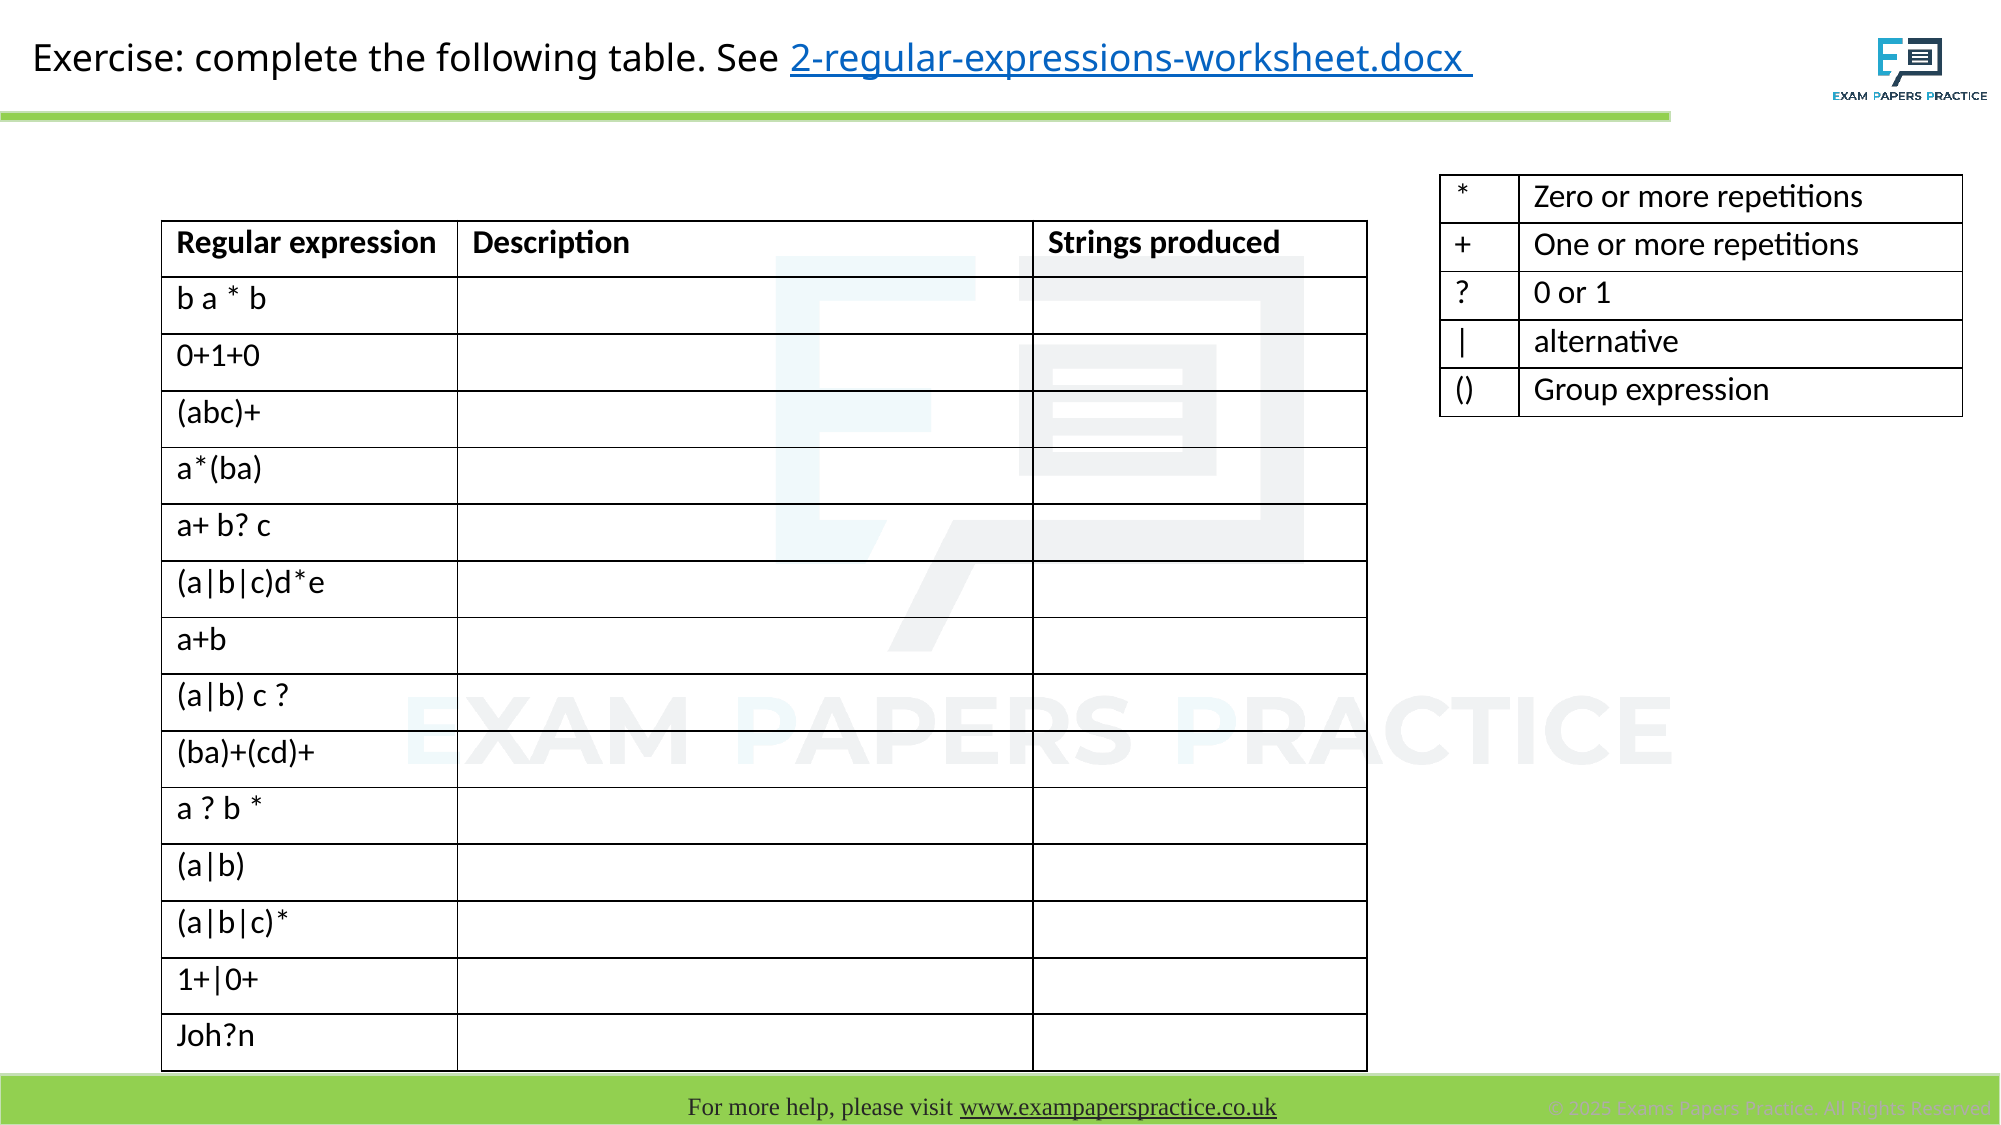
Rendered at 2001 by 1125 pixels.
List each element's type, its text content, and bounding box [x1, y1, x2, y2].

table_header * [1441, 176, 1518, 222]
table_cell () [1441, 369, 1518, 416]
table_cell [458, 1015, 1032, 1070]
table_cell ? [1441, 272, 1518, 319]
table_cell [1034, 618, 1366, 673]
table_cell a+b [162, 618, 457, 673]
table_cell [1034, 675, 1366, 730]
table_cell [1034, 335, 1366, 390]
table_cell [458, 732, 1032, 787]
table_cell [1034, 392, 1366, 447]
table_cell (ba)+(cd)+ [162, 732, 457, 787]
table_cell [458, 788, 1032, 843]
table_cell [458, 618, 1032, 673]
table_cell [1034, 1015, 1366, 1070]
table_cell One or more repetitions [1520, 224, 1962, 271]
table_cell [1034, 562, 1366, 617]
table_cell [458, 845, 1032, 900]
table_cell [1034, 505, 1366, 560]
table_cell [1034, 278, 1366, 333]
table_header Strings produced [1034, 222, 1366, 276]
table_cell a ? b * [162, 788, 457, 843]
table_cell [458, 392, 1032, 447]
table_cell (a|b) c ? [162, 675, 457, 730]
table_cell | [1441, 321, 1518, 367]
table_cell Joh?n [162, 1015, 457, 1070]
table_cell 1+|0+ [162, 959, 457, 1013]
table_cell b a * b [162, 278, 457, 333]
table_cell [458, 278, 1032, 333]
table_cell [458, 959, 1032, 1013]
table_cell [458, 902, 1032, 957]
table_cell Group expression [1520, 369, 1962, 416]
table_cell [1034, 959, 1366, 1013]
table_cell [458, 448, 1032, 503]
table_cell alternative [1520, 321, 1962, 367]
table_cell [1034, 448, 1366, 503]
table_header Description [458, 222, 1032, 276]
table_cell 0 or 1 [1520, 272, 1962, 319]
table_cell a*(ba) [162, 448, 457, 503]
table_cell [1034, 732, 1366, 787]
table_cell (a|b|c)* [162, 902, 457, 957]
table_cell (abc)+ [162, 392, 457, 447]
table_cell [1034, 845, 1366, 900]
table_cell [458, 562, 1032, 617]
table_cell [458, 335, 1032, 390]
table_cell [1034, 902, 1366, 957]
table_cell a+ b? c [162, 505, 457, 560]
table_cell + [1441, 224, 1518, 271]
table_cell (a|b) [162, 845, 457, 900]
table_header Regular expression [162, 222, 457, 276]
table_header Zero or more repetitions [1520, 176, 1962, 222]
table_cell [458, 505, 1032, 560]
table_cell [1034, 788, 1366, 843]
table_cell 0+1+0 [162, 335, 457, 390]
table_cell [458, 675, 1032, 730]
table_cell (a|b|c)d*e [162, 562, 457, 617]
title Exercise: complete the following table. See 2-regular-expressions-worksheet.docx [17, 2, 1743, 113]
